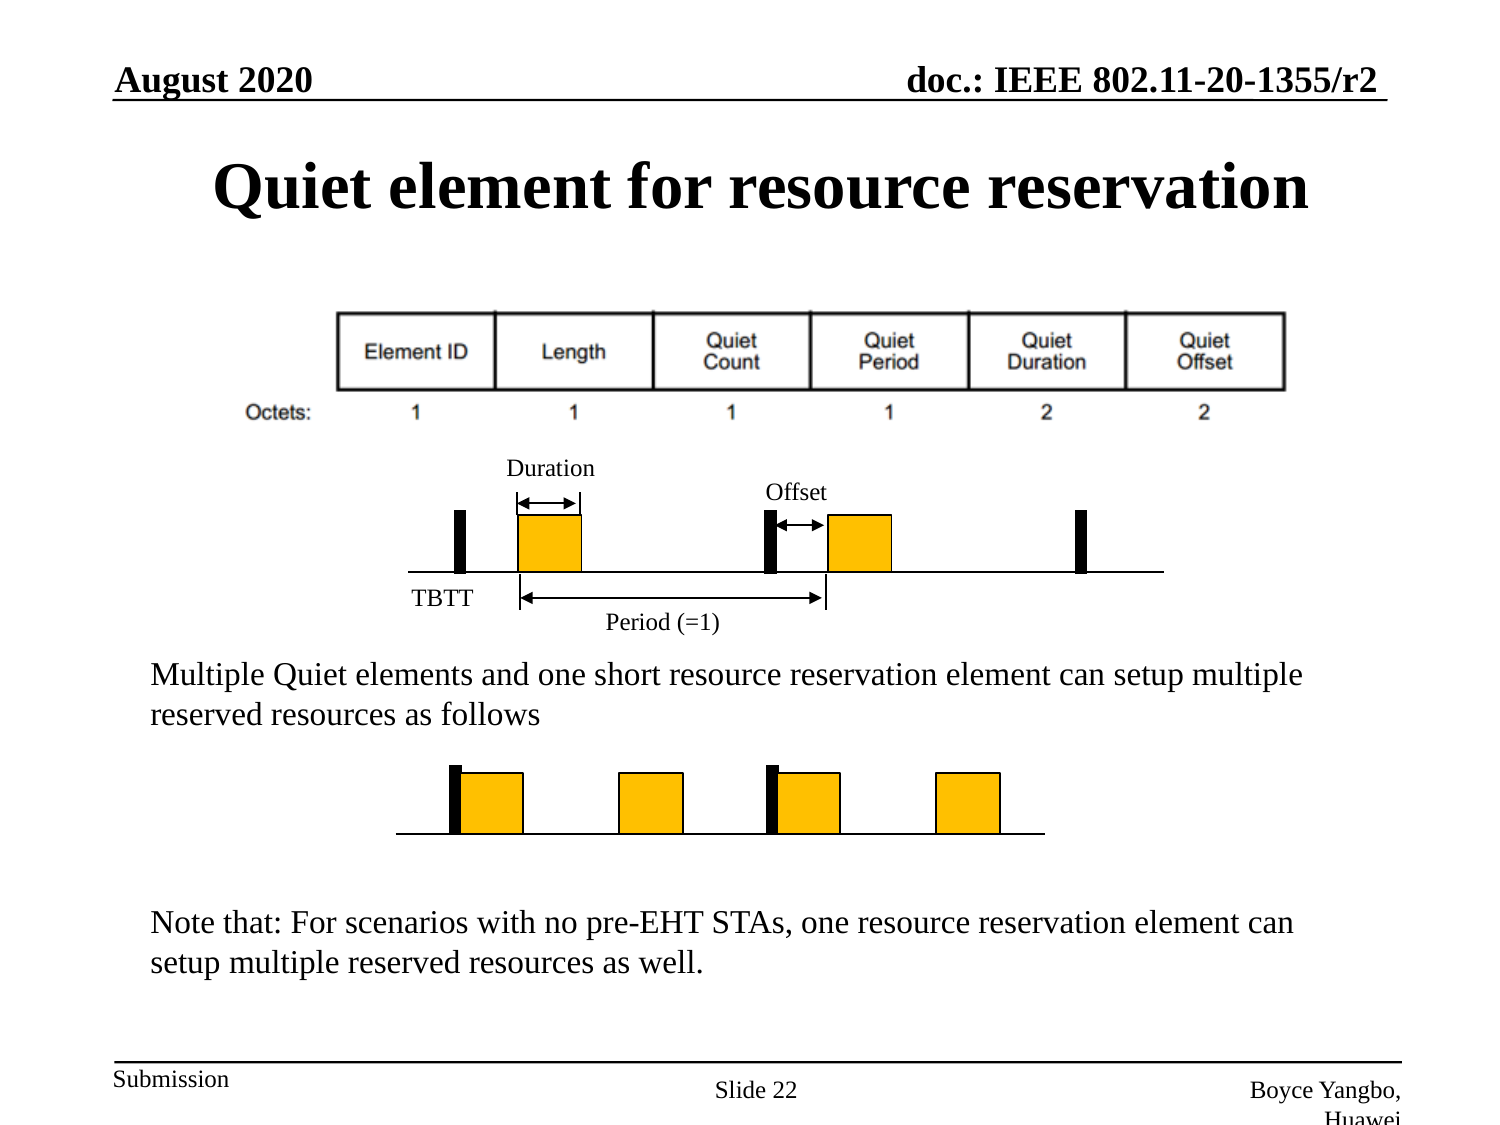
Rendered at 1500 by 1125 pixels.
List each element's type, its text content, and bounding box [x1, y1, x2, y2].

text_box [828, 515, 892, 571]
footer Boyce Yangbo, Huawei [1186, 1073, 1402, 1105]
text_box TBTT [396, 574, 501, 619]
text_box Offset [750, 468, 846, 513]
text_box Multiple Quiet elements and one short resource reservation element can setup multiple reserved resources as follows [135, 645, 1353, 740]
text_box Period (=1) [562, 606, 764, 643]
text_box [517, 515, 582, 571]
text_box Duration [479, 444, 623, 490]
title Quiet element for resource reservation [41, 66, 1483, 298]
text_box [395, 765, 1046, 835]
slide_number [114, 54, 316, 101]
slide_number Slide 22 [712, 1073, 800, 1105]
text_box Note that: For scenarios with no pre-EHT STAs, one resource reservation element can setup multiple reserved resources as well. [135, 893, 1353, 988]
picture [229, 307, 1297, 429]
